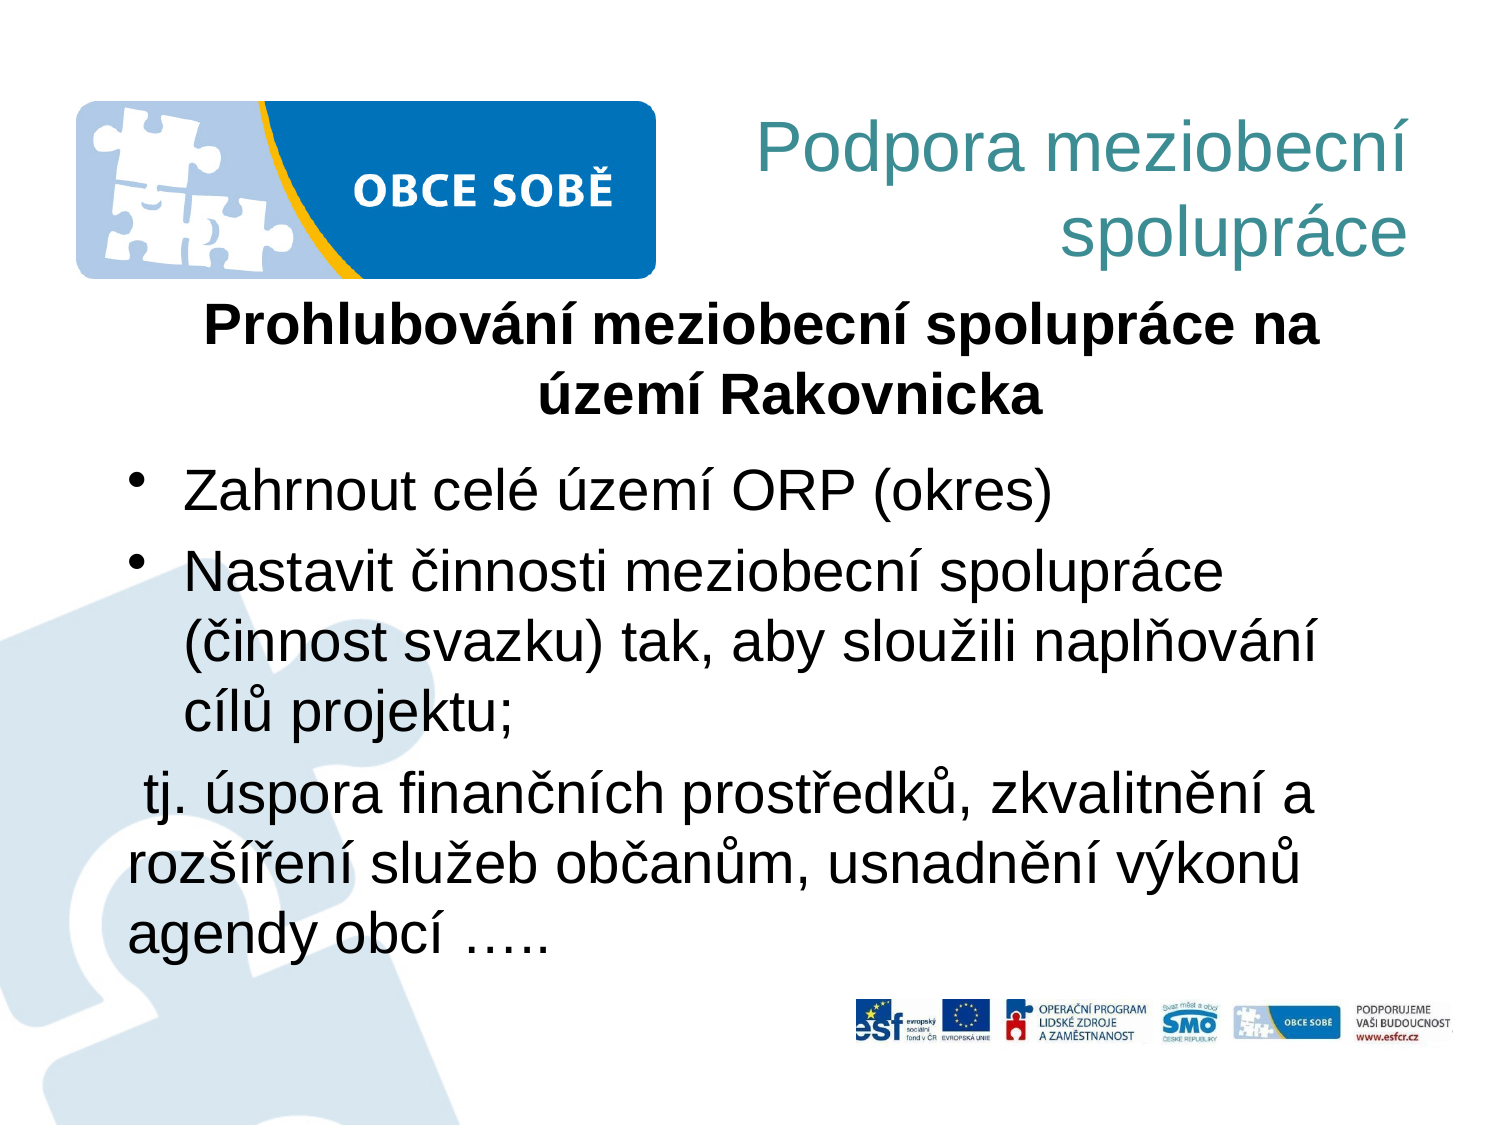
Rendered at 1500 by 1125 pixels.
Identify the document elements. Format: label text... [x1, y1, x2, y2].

text_box Podpora meziobecní spolupráce [702, 91, 1425, 278]
picture [0, 0, 1500, 1125]
list Prohlubování meziobecní spolupráce na území Rakovnicka [100, 278, 1425, 445]
list Zahrnout celé území ORP (okres) Nastavit činnosti meziobecní spolupráce (činnost svazku) tak, aby sloužili naplňování cílů projektu; tj. úspora finančních prostředků, zkvalitnění a rozšíření služeb občanům, usnadnění výkonů agendy obcí ….. [112, 444, 1425, 1005]
